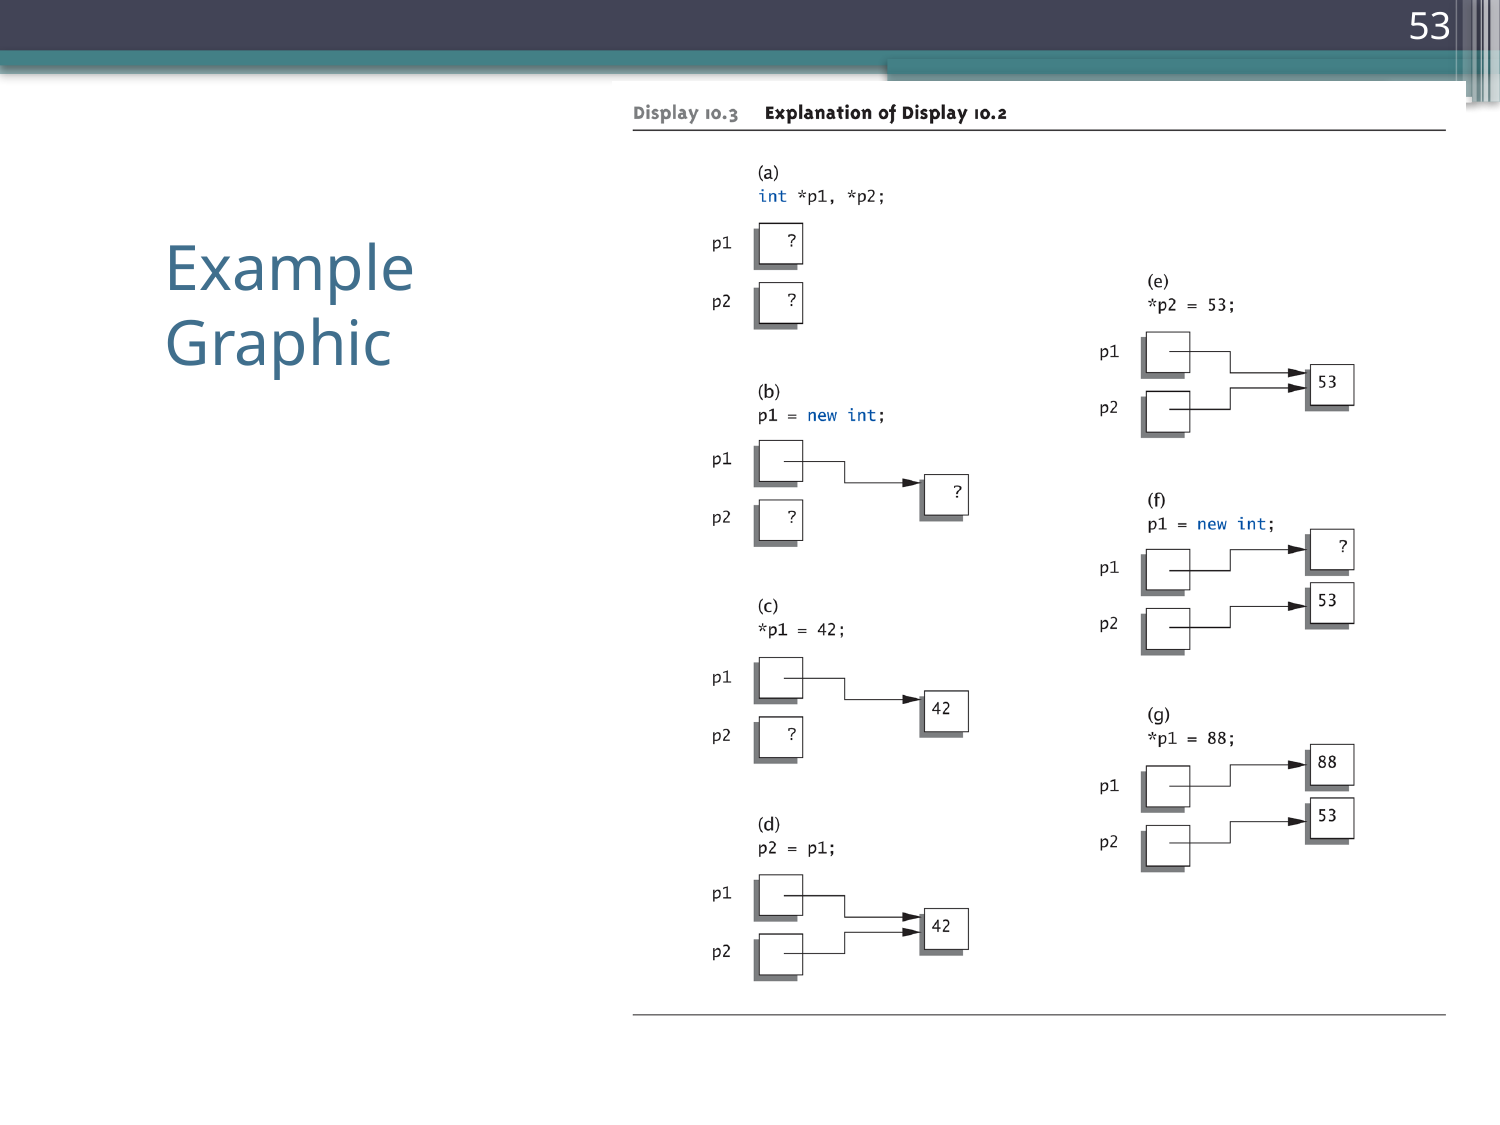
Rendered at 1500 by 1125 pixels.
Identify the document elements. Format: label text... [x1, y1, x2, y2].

picture [612, 80, 1466, 1038]
slide_number 53 [1341, 0, 1466, 61]
title Example Graphic [150, 37, 620, 569]
